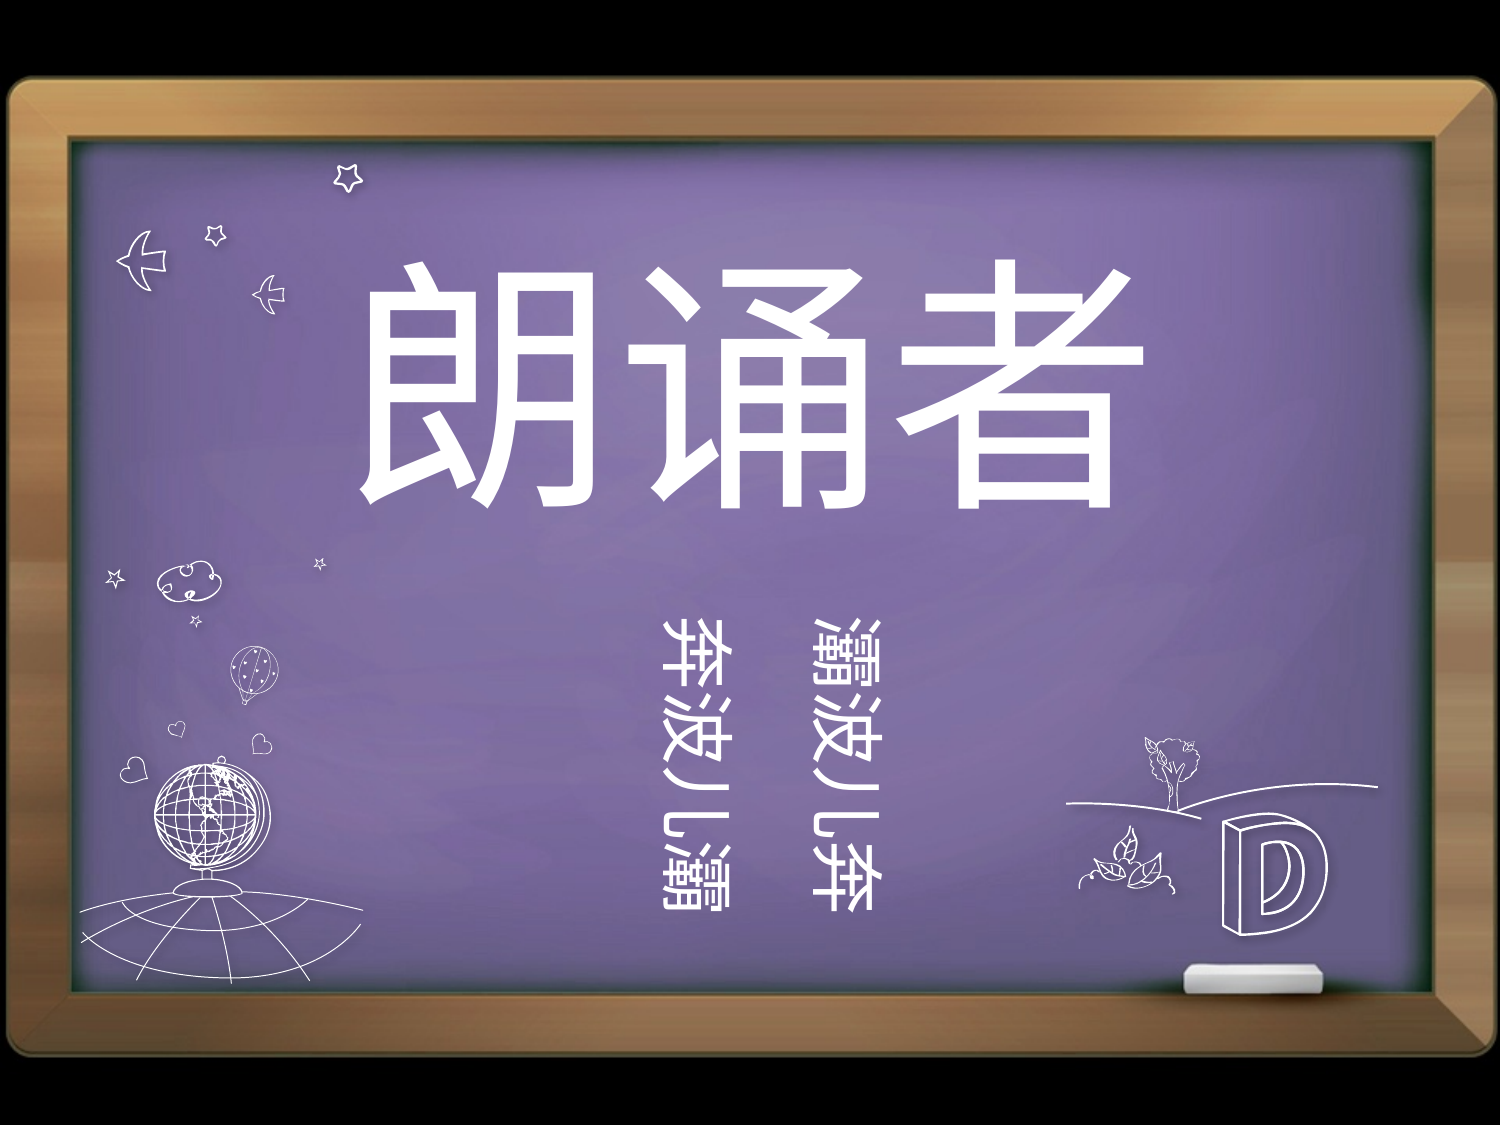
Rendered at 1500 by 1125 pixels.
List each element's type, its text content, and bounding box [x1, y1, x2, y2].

text_box 灞波儿奔 [780, 600, 902, 919]
text_box 朗诵者 [330, 209, 1173, 549]
text_box 奔波儿灞 [630, 600, 752, 919]
picture [0, 0, 1500, 1125]
